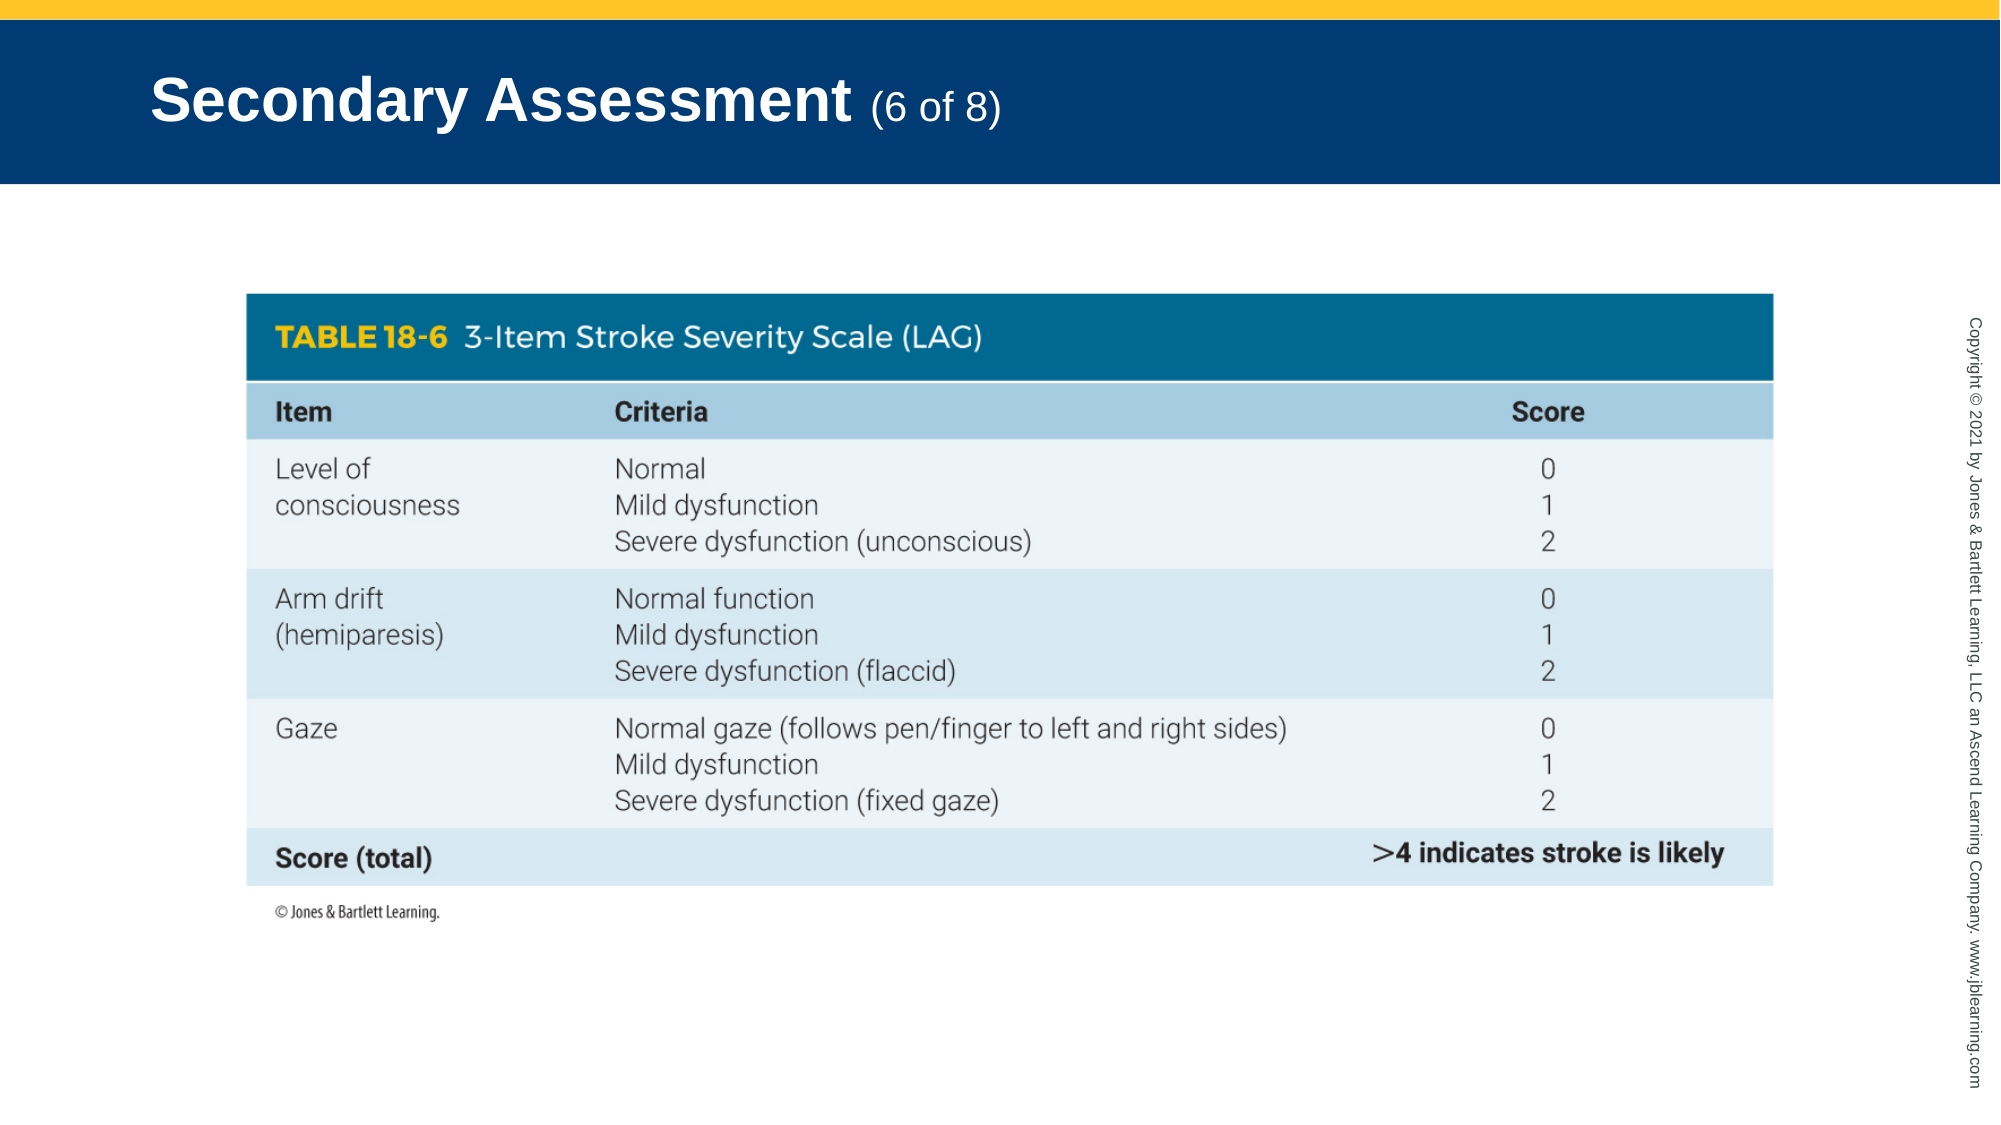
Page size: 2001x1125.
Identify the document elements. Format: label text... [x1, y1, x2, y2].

title Secondary Assessment (6 of 8) [0, 19, 2000, 185]
picture [237, 287, 1782, 938]
